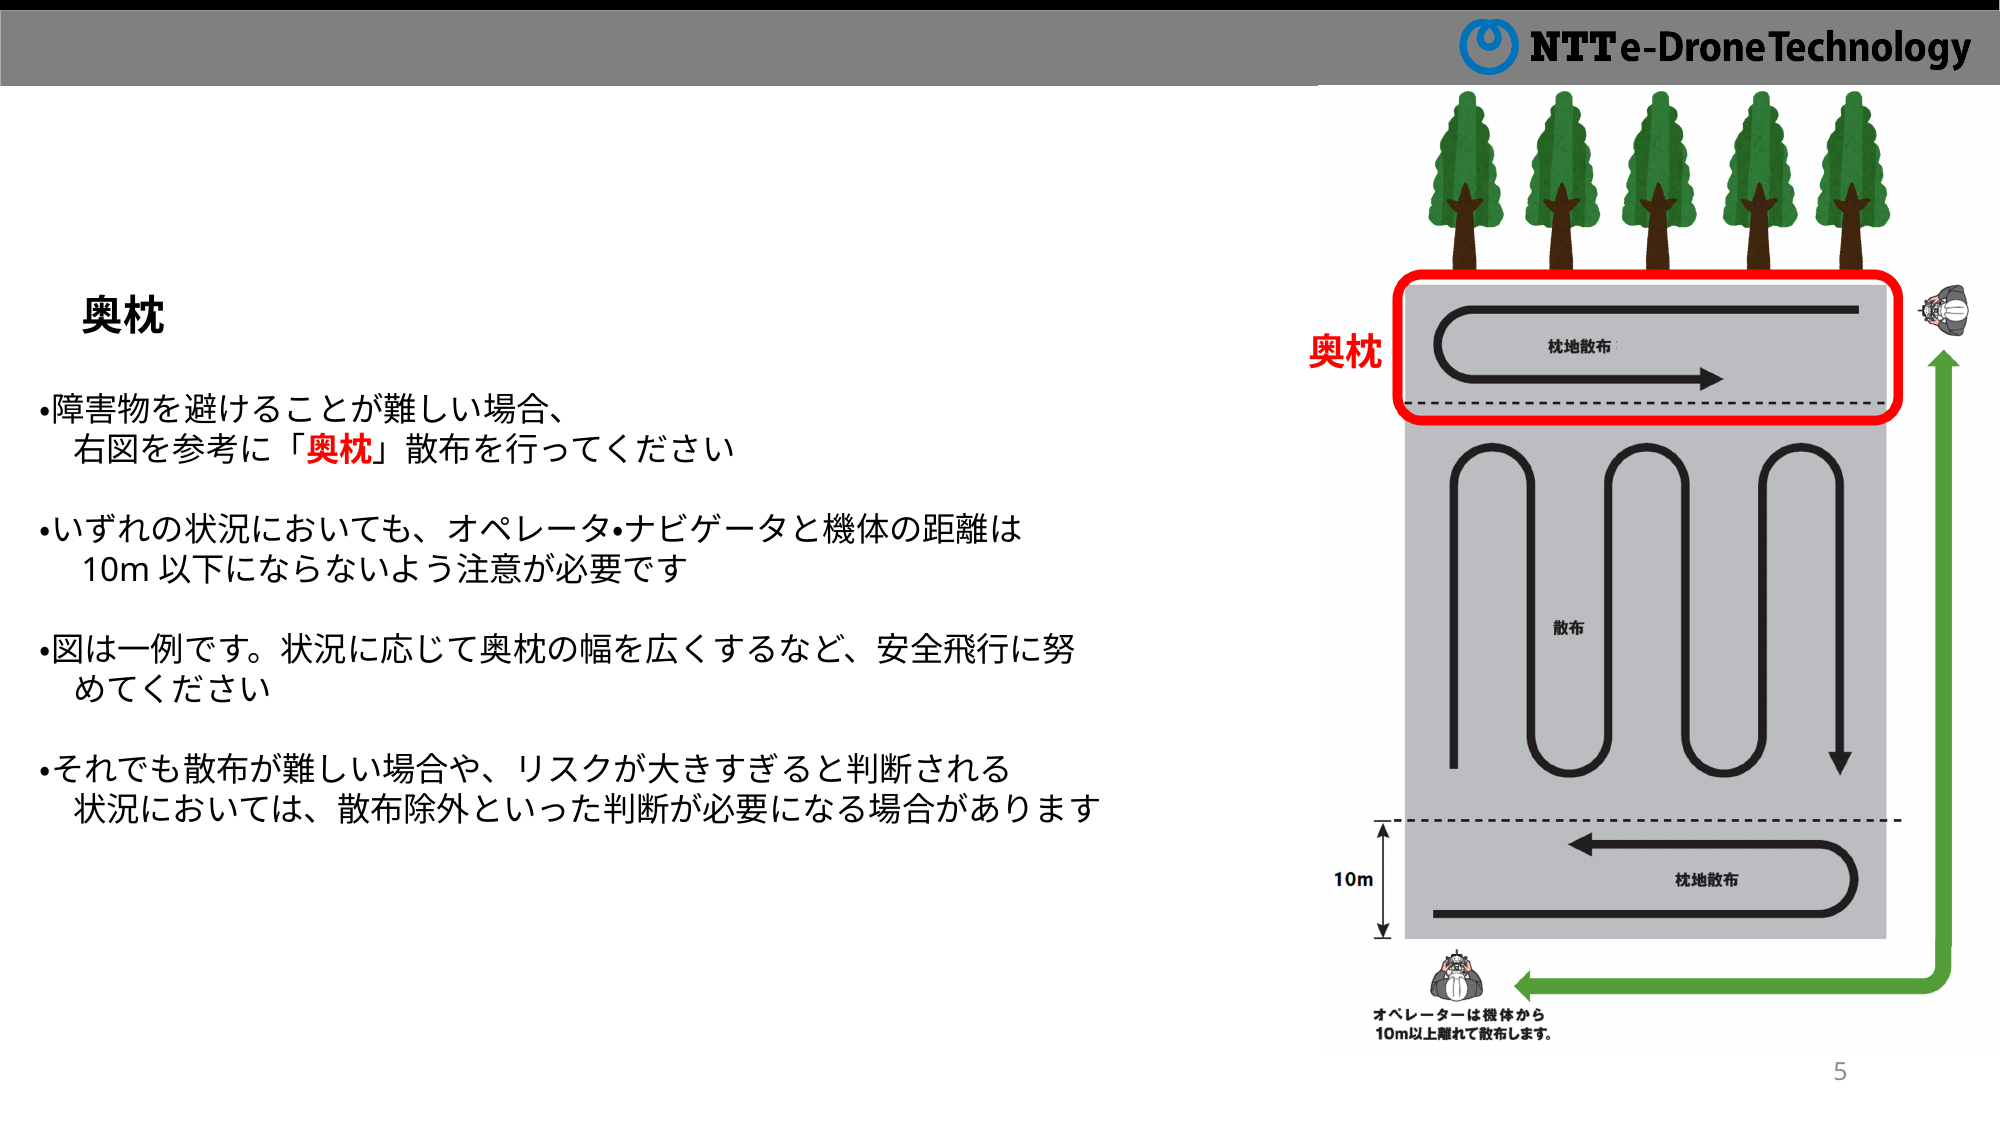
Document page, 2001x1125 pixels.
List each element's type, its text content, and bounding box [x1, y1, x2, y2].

picture [1318, 85, 2000, 1058]
slide_number 5 [1412, 1058, 1863, 1103]
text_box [0, 0, 2000, 96]
text_box 奥枕 ・障害物を避けることが難しい場合、 右図を参考に「奥枕」散布を行ってください ・いずれの状況においても、オペレータ・ナビゲータと機体の距離は 10m以下にならないよう注意が必要です ・図は一例です。状況に応じて奥枕の幅を広くするなど、安全飛行に努 めてください ・それでも散布が難しい場合や、リスクが大きすぎると判断される 状況においては、散布除外といった判断が必要になる場合があります [25, 281, 1148, 875]
text_box 奥枕 [1293, 320, 1318, 380]
